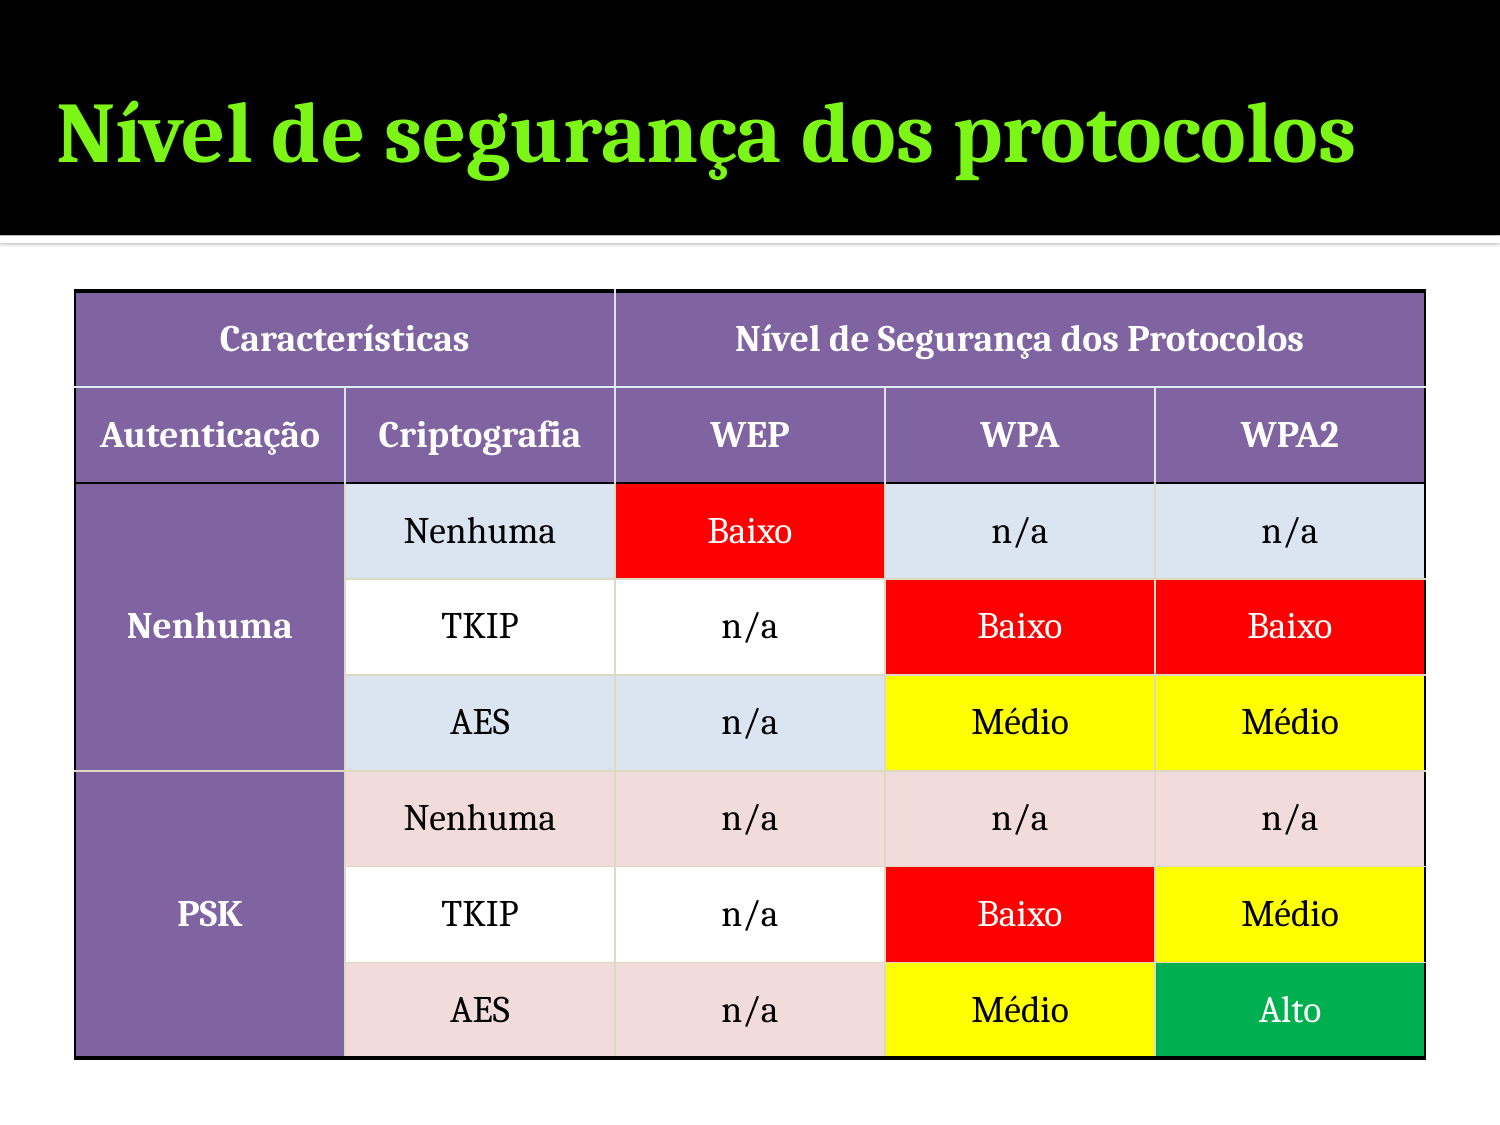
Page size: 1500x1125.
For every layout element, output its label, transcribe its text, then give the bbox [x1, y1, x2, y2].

table_cell n/a [886, 772, 1154, 866]
table_cell Baixo [886, 580, 1154, 674]
table_cell Autenticação [76, 388, 344, 482]
table_cell Alto [1156, 963, 1424, 1056]
table_cell Médio [1156, 676, 1424, 770]
table_cell PSK [76, 772, 344, 1056]
table_cell AES [346, 963, 614, 1056]
table_cell n/a [1156, 772, 1424, 866]
table_cell n/a [616, 867, 884, 962]
table_cell n/a [616, 580, 884, 674]
table_cell Baixo [616, 484, 884, 578]
table_cell Baixo [1156, 580, 1424, 674]
table_cell n/a [886, 484, 1154, 578]
table_cell n/a [1156, 484, 1424, 578]
table_cell Médio [886, 676, 1154, 770]
table_header Características [76, 293, 614, 386]
title Nível de segurança dos protocolos [41, 25, 1459, 231]
table_cell WPA2 [1156, 388, 1424, 482]
table_cell WEP [616, 388, 884, 482]
table_cell Médio [1156, 867, 1424, 962]
table_cell n/a [616, 676, 884, 770]
table_cell Nenhuma [76, 484, 344, 770]
table_cell Nenhuma [346, 772, 614, 866]
table_cell AES [346, 676, 614, 770]
table_cell Baixo [886, 867, 1154, 962]
table_cell n/a [616, 963, 884, 1056]
table_header Nível de Segurança dos Protocolos [616, 293, 1424, 386]
table_cell n/a [616, 772, 884, 866]
table_cell TKIP [346, 580, 614, 674]
table_cell Médio [886, 963, 1154, 1056]
table_cell WPA [886, 388, 1154, 482]
table_cell TKIP [346, 867, 614, 962]
table_cell Nenhuma [346, 484, 614, 578]
table_cell Criptografia [346, 388, 614, 482]
